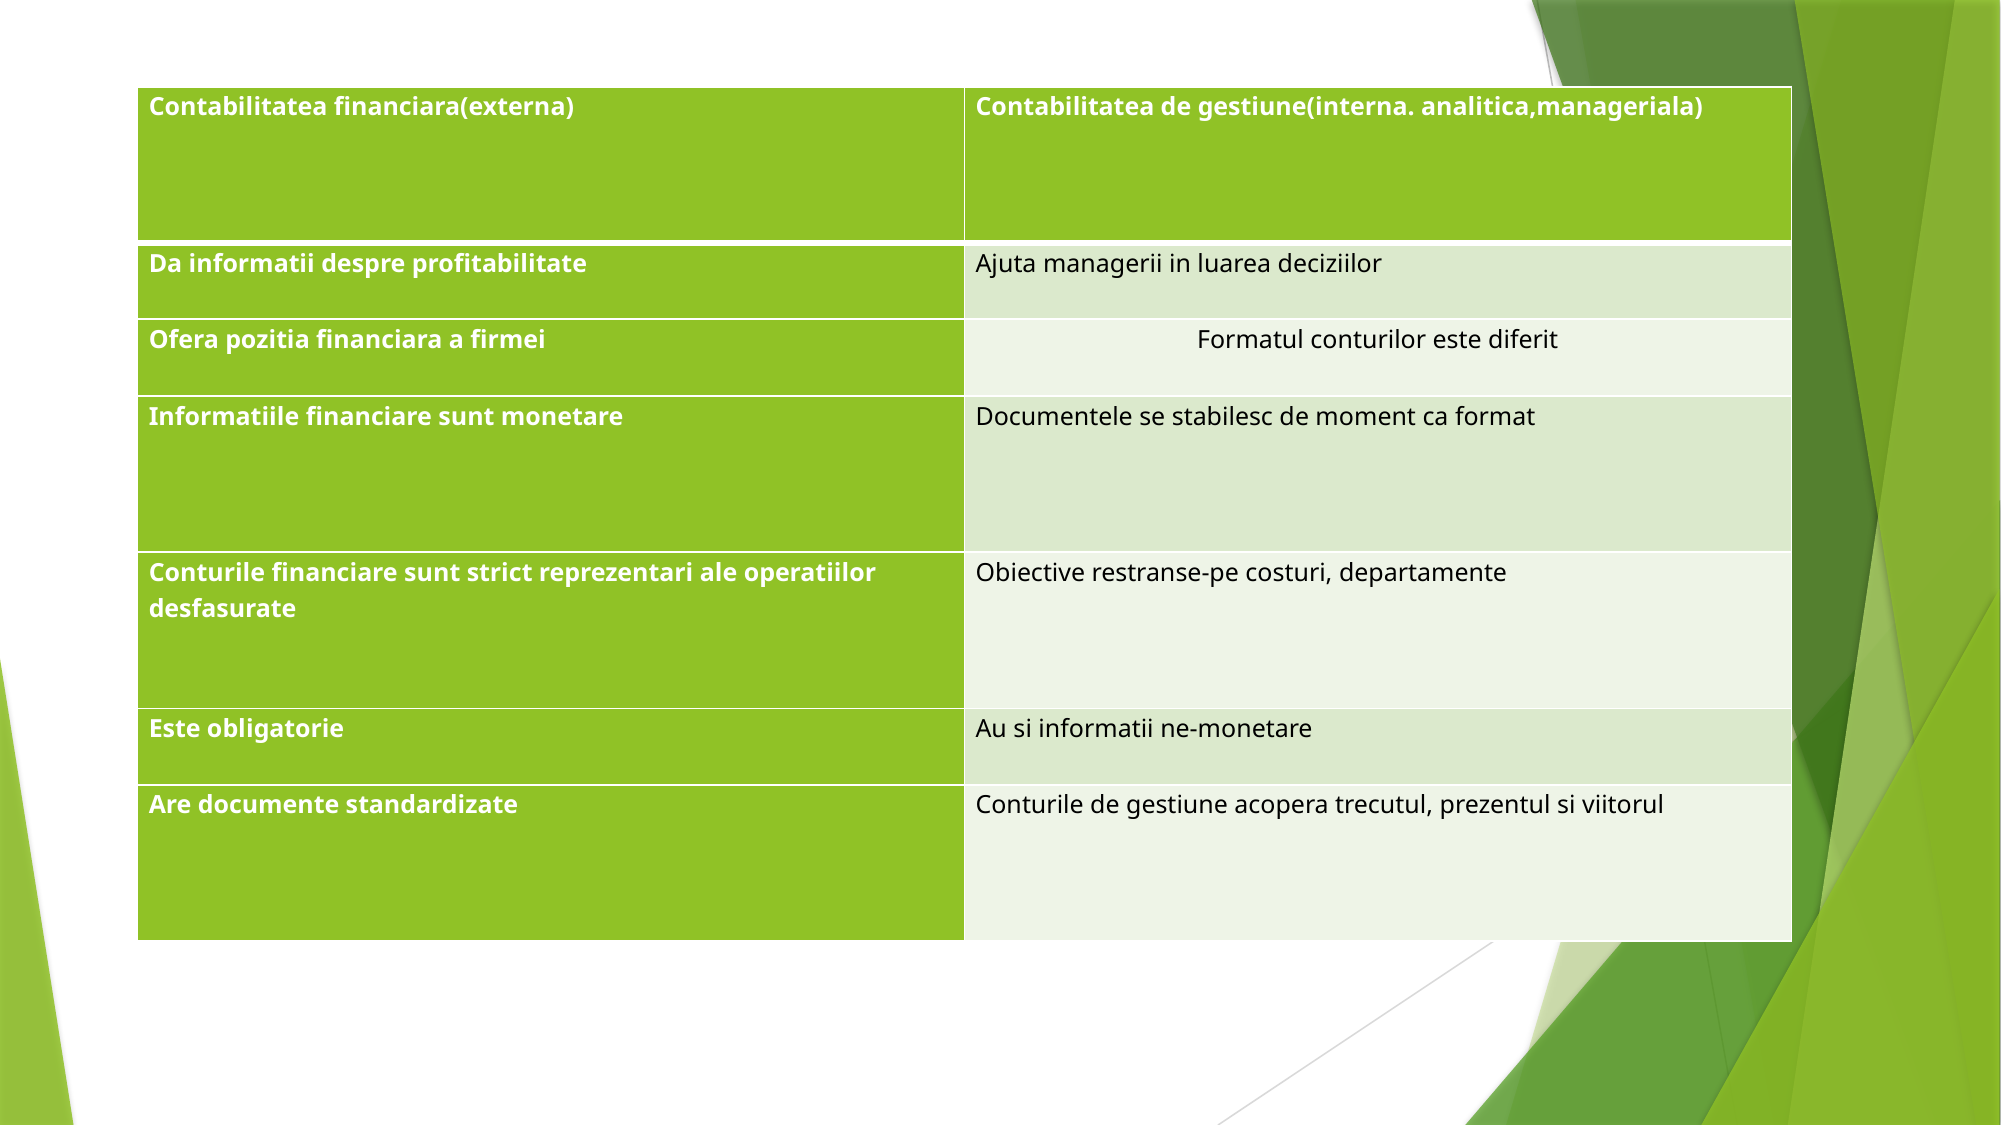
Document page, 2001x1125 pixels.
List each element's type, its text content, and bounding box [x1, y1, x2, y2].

table_cell Ajuta managerii in luarea deciziilor [965, 246, 1791, 318]
table_cell Documentele se stabilesc de moment ca format [965, 397, 1791, 551]
table_header Contabilitatea financiara(externa) [138, 88, 964, 240]
table_cell Conturile financiare sunt strict reprezentari ale operatiilor desfasurate [138, 553, 964, 708]
table_cell Informatiile financiare sunt monetare [138, 397, 964, 551]
table_cell Este obligatorie [138, 709, 964, 784]
table_cell Formatul conturilor este diferit [965, 320, 1791, 395]
table_cell Da informatii despre profitabilitate [138, 246, 964, 318]
table_cell Are documente standardizate [138, 786, 964, 940]
table_cell Au si informatii ne-monetare [965, 709, 1791, 784]
table_cell Conturile de gestiune acopera trecutul, prezentul si viitorul [965, 786, 1791, 940]
table_cell Obiective restranse-pe costuri, departamente [965, 553, 1791, 708]
table_header Contabilitatea de gestiune(interna. analitica,manageriala) [965, 88, 1791, 240]
table_cell Ofera pozitia financiara a firmei [138, 320, 964, 395]
